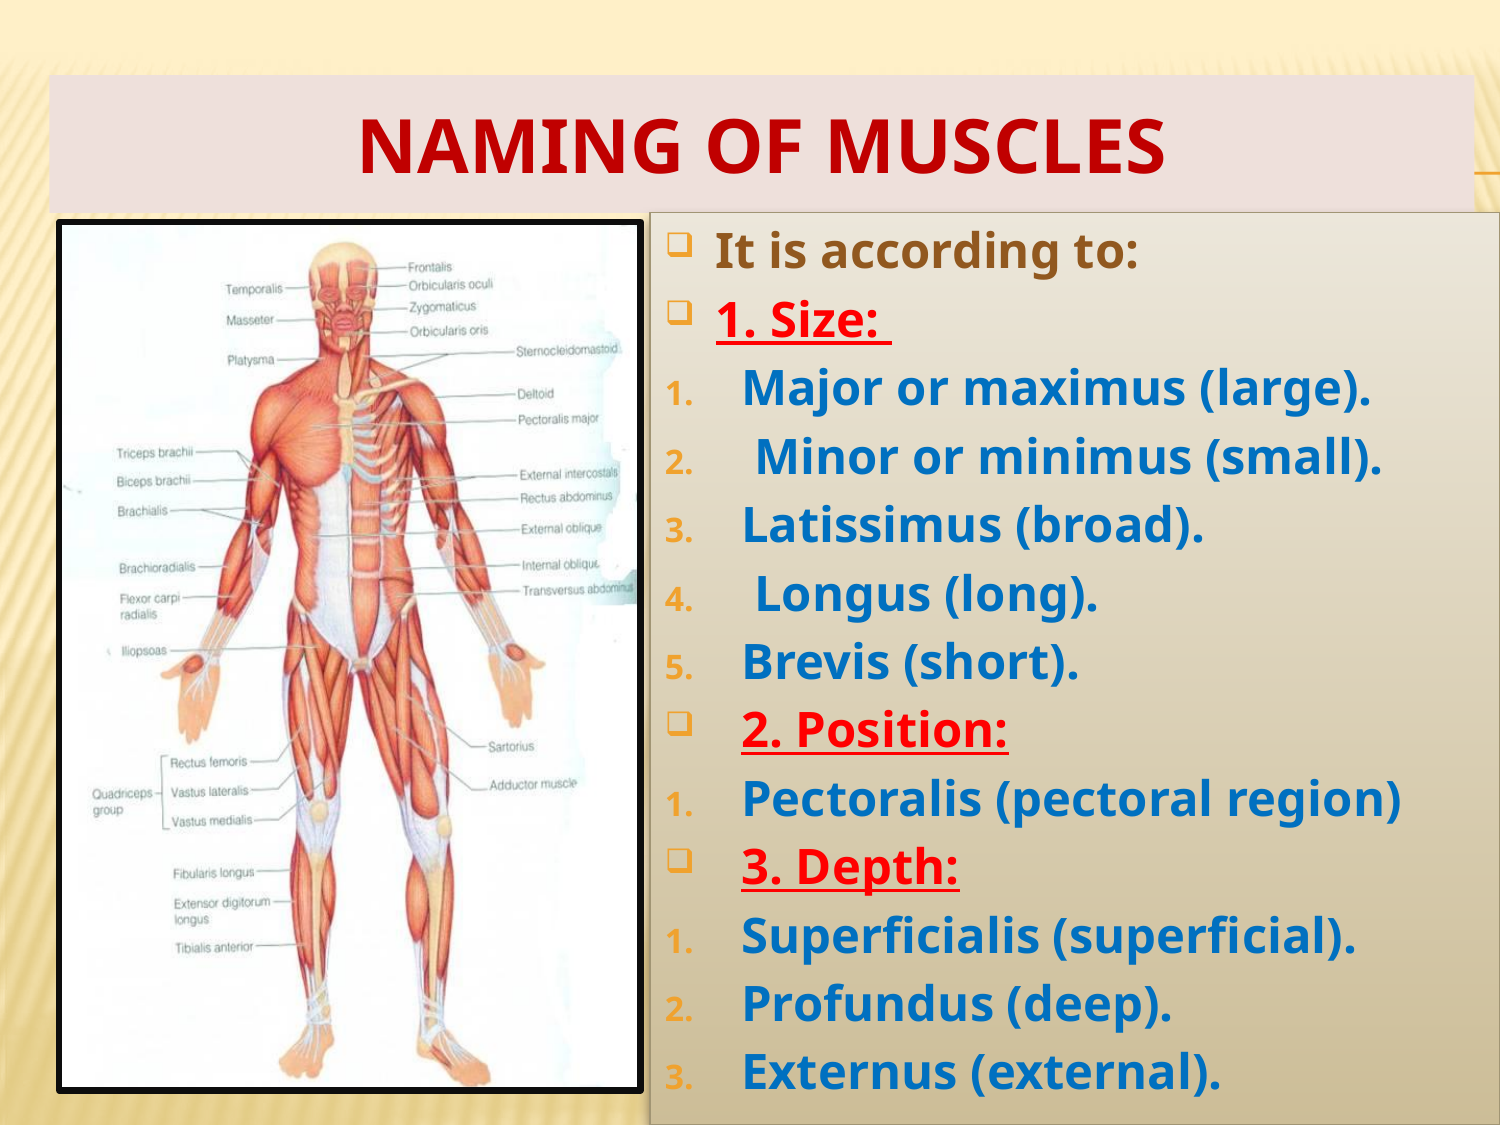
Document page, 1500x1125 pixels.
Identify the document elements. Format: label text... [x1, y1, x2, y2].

title NAMING OF MUSCLES [49, 75, 1475, 213]
list It is according to: 1. Size: Major or maximus (large). Minor or minimus (small). Latissimus (broad). Longus (long). Brevis (short). 2. Position: Pectoralis (pectoral region) 3. Depth: Superficialis (superficial). Profundus (deep). Externus (external). [649, 212, 1500, 1125]
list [62, 224, 638, 1088]
